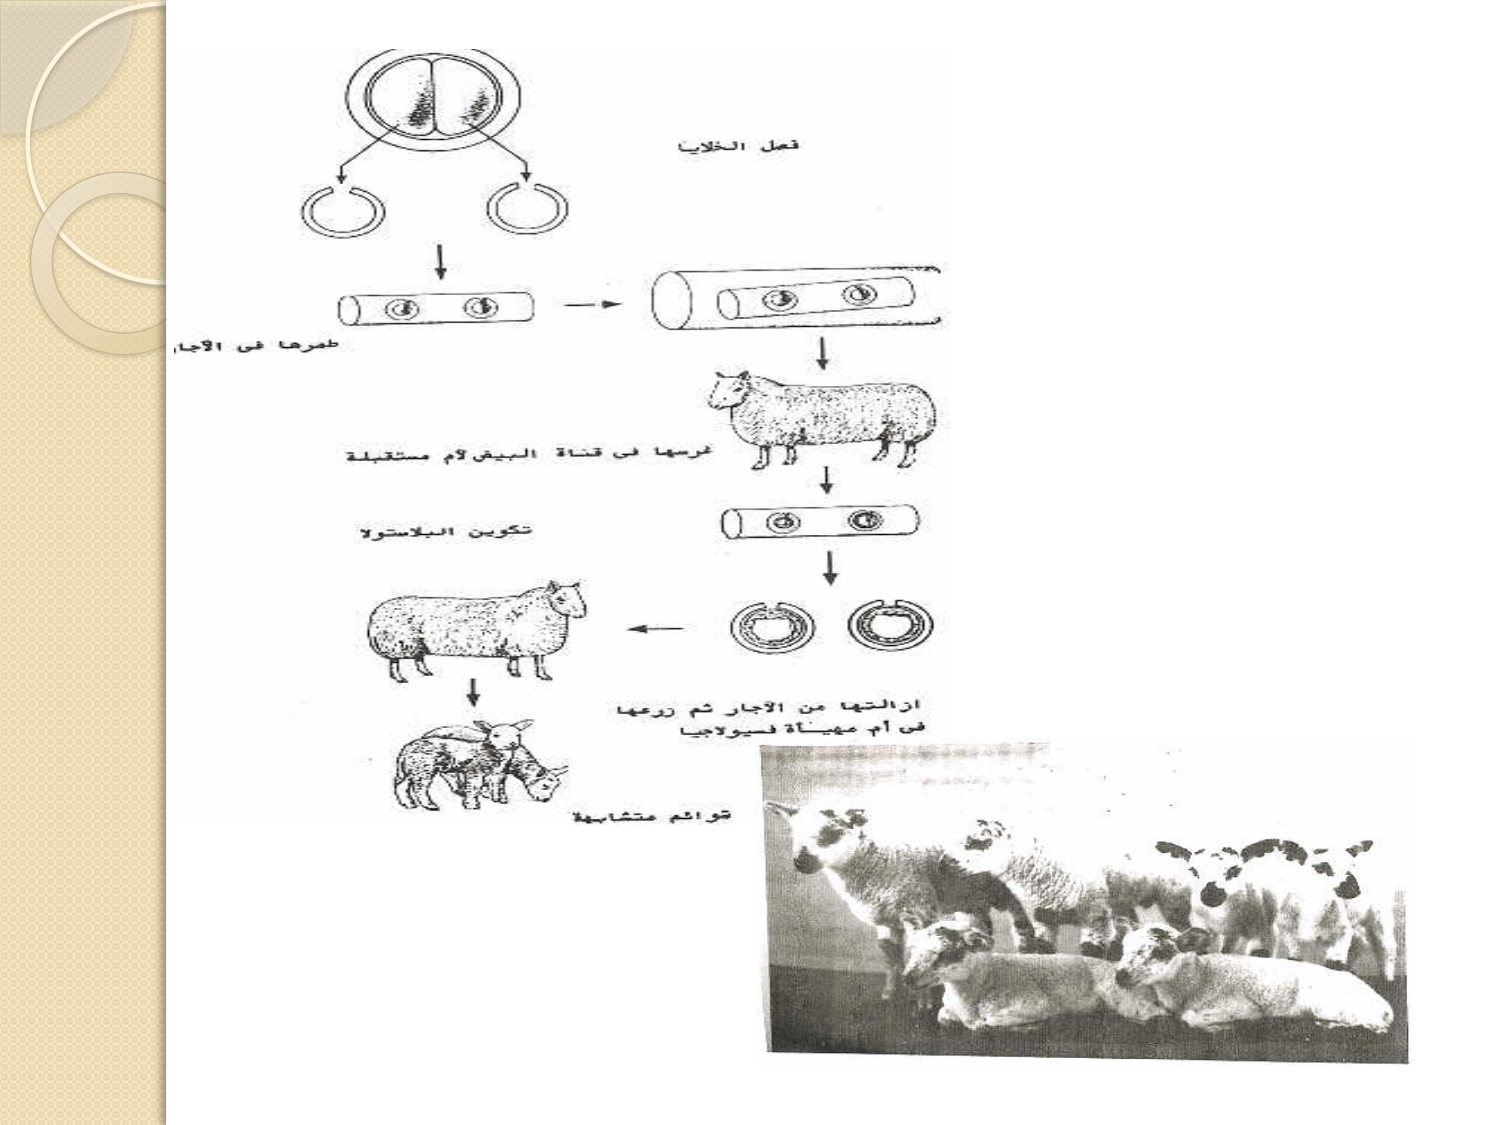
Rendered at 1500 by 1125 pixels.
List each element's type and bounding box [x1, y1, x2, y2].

picture [174, 49, 1413, 1066]
